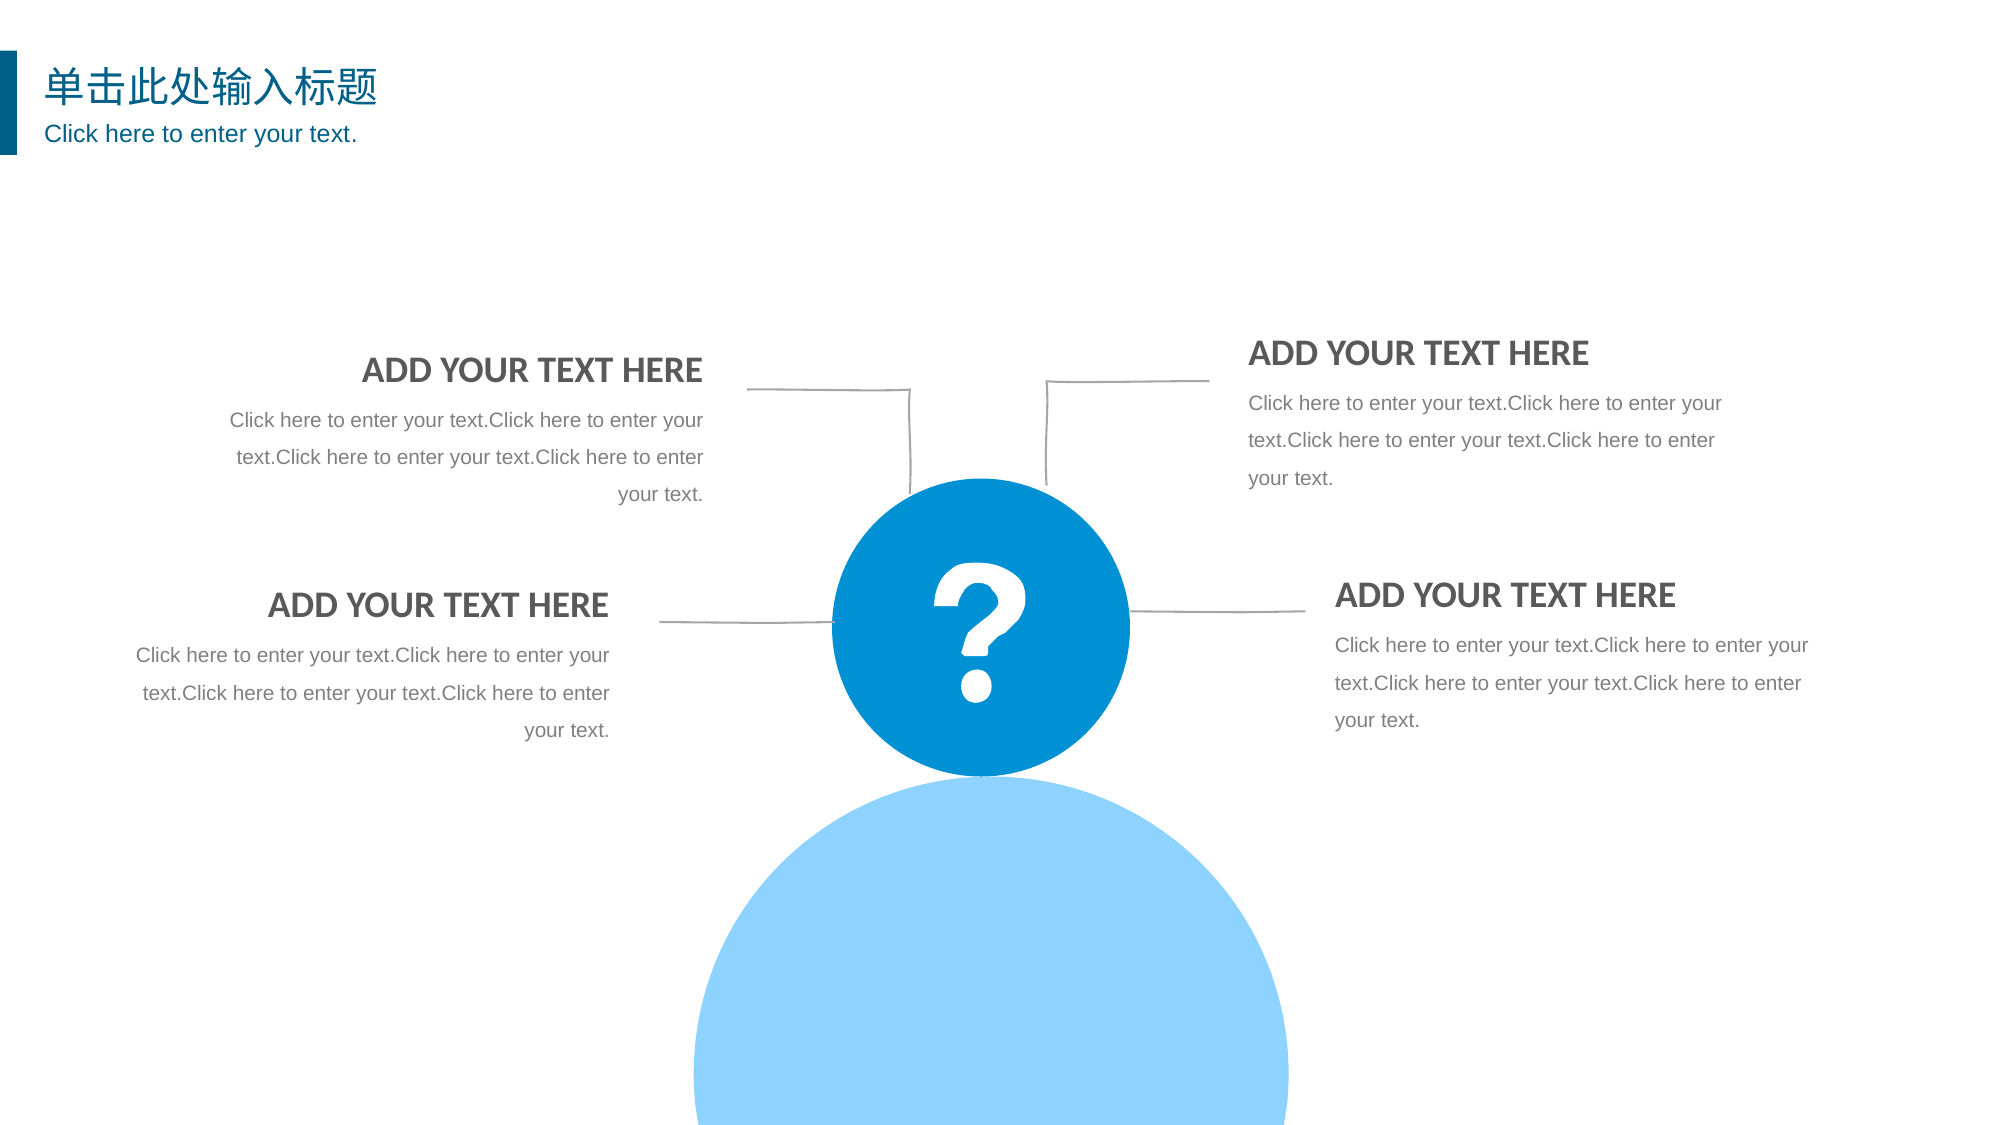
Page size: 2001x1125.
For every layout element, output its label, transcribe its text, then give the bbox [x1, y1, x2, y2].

text_box [960, 668, 993, 704]
text_box ADD YOUR TEXT HERE [252, 572, 625, 622]
text_box Click here to enter your text. [37, 105, 409, 154]
text_box 单击此处输入标题 [29, 53, 418, 119]
text_box ADD YOUR TEXT HERE [1233, 320, 1606, 369]
text_box [933, 561, 1027, 658]
text_box [747, 388, 912, 494]
text_box [0, 50, 18, 156]
text_box ADD YOUR TEXT HERE [1320, 562, 1692, 611]
text_box Click here to enter your text.Click here to enter your text.Click here to enter your text.Click here to enter your text. [101, 622, 625, 750]
text_box [830, 477, 1132, 778]
text_box ADD YOUR TEXT HERE [346, 337, 719, 386]
text_box Click here to enter your text.Click here to enter your text.Click here to enter your text.Click here to enter your text. [1233, 369, 1757, 497]
text_box Click here to enter your text.Click here to enter your text.Click here to enter your text.Click here to enter your text. [1320, 611, 1843, 739]
text_box [692, 776, 1290, 1125]
text_box [659, 620, 835, 625]
text_box [1130, 610, 1306, 614]
text_box Click here to enter your text.Click here to enter your text.Click here to enter your text.Click here to enter your text. [195, 386, 719, 514]
text_box [1044, 380, 1210, 486]
